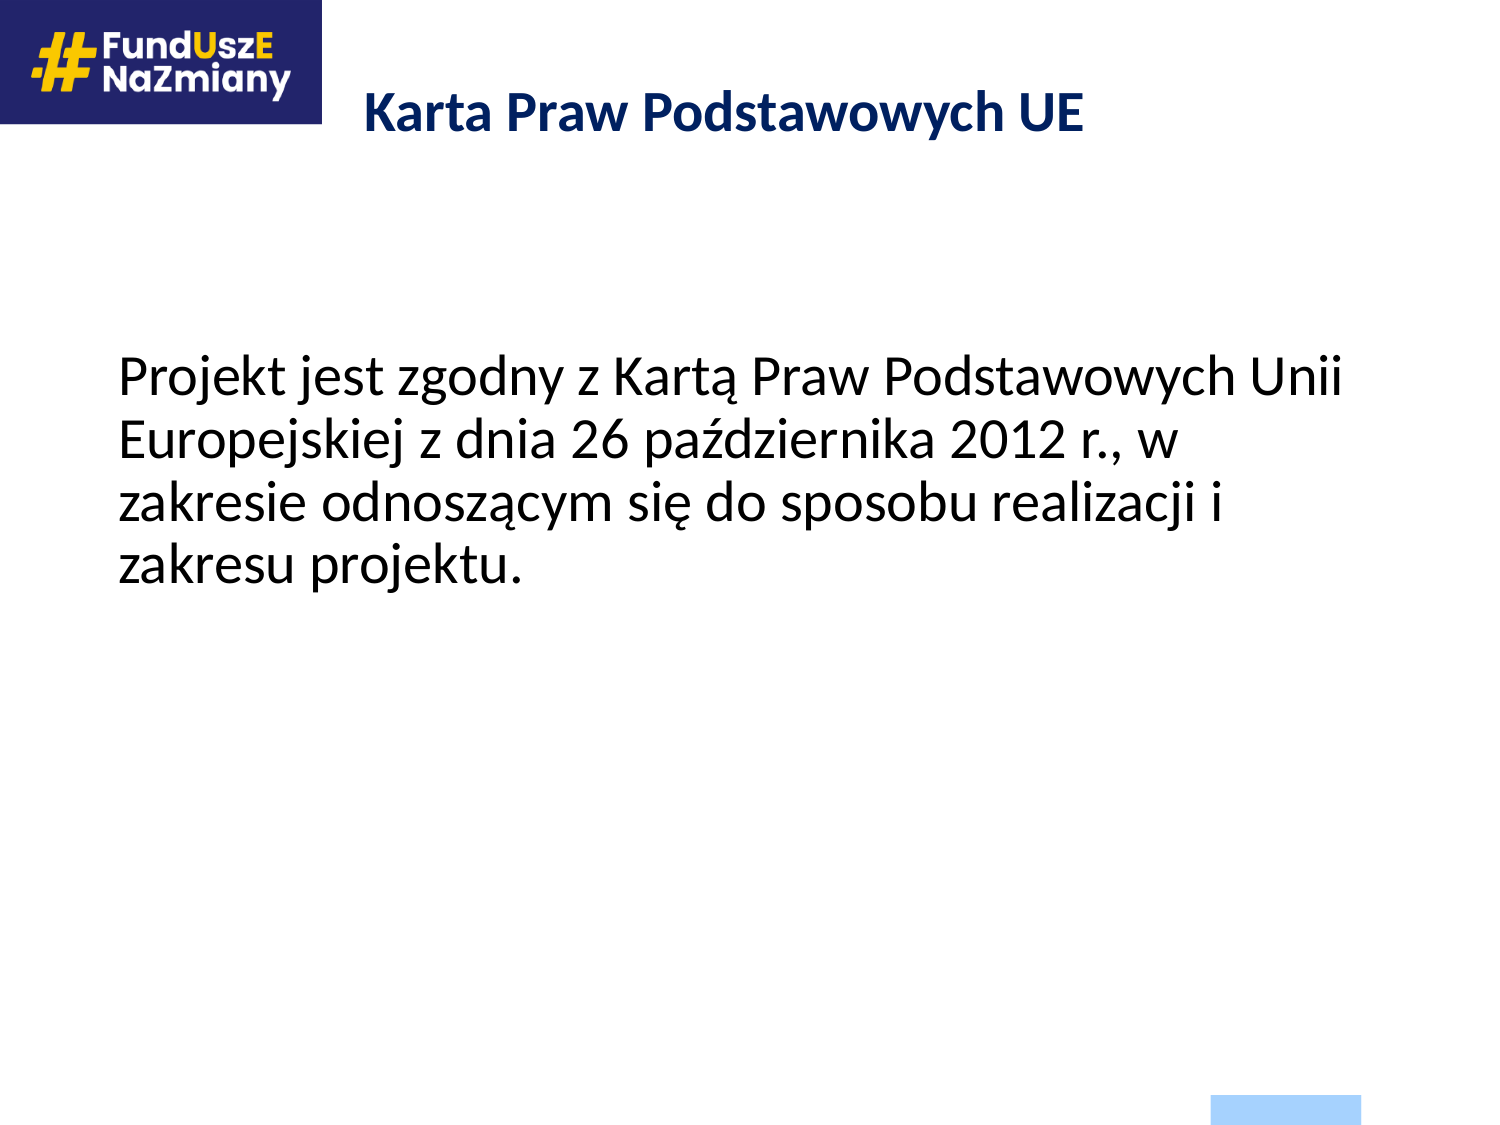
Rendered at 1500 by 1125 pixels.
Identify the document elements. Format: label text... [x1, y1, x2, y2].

picture [0, 0, 1500, 1125]
list Projekt jest zgodny z Kartą Praw Podstawowych Unii Europejskiej z dnia 26 października 2012 r., w zakresie odnoszącym się do sposobu realizacji i zakresu projektu. [103, 337, 1397, 1048]
title Karta Praw Podstawowych UE [349, 15, 1500, 211]
